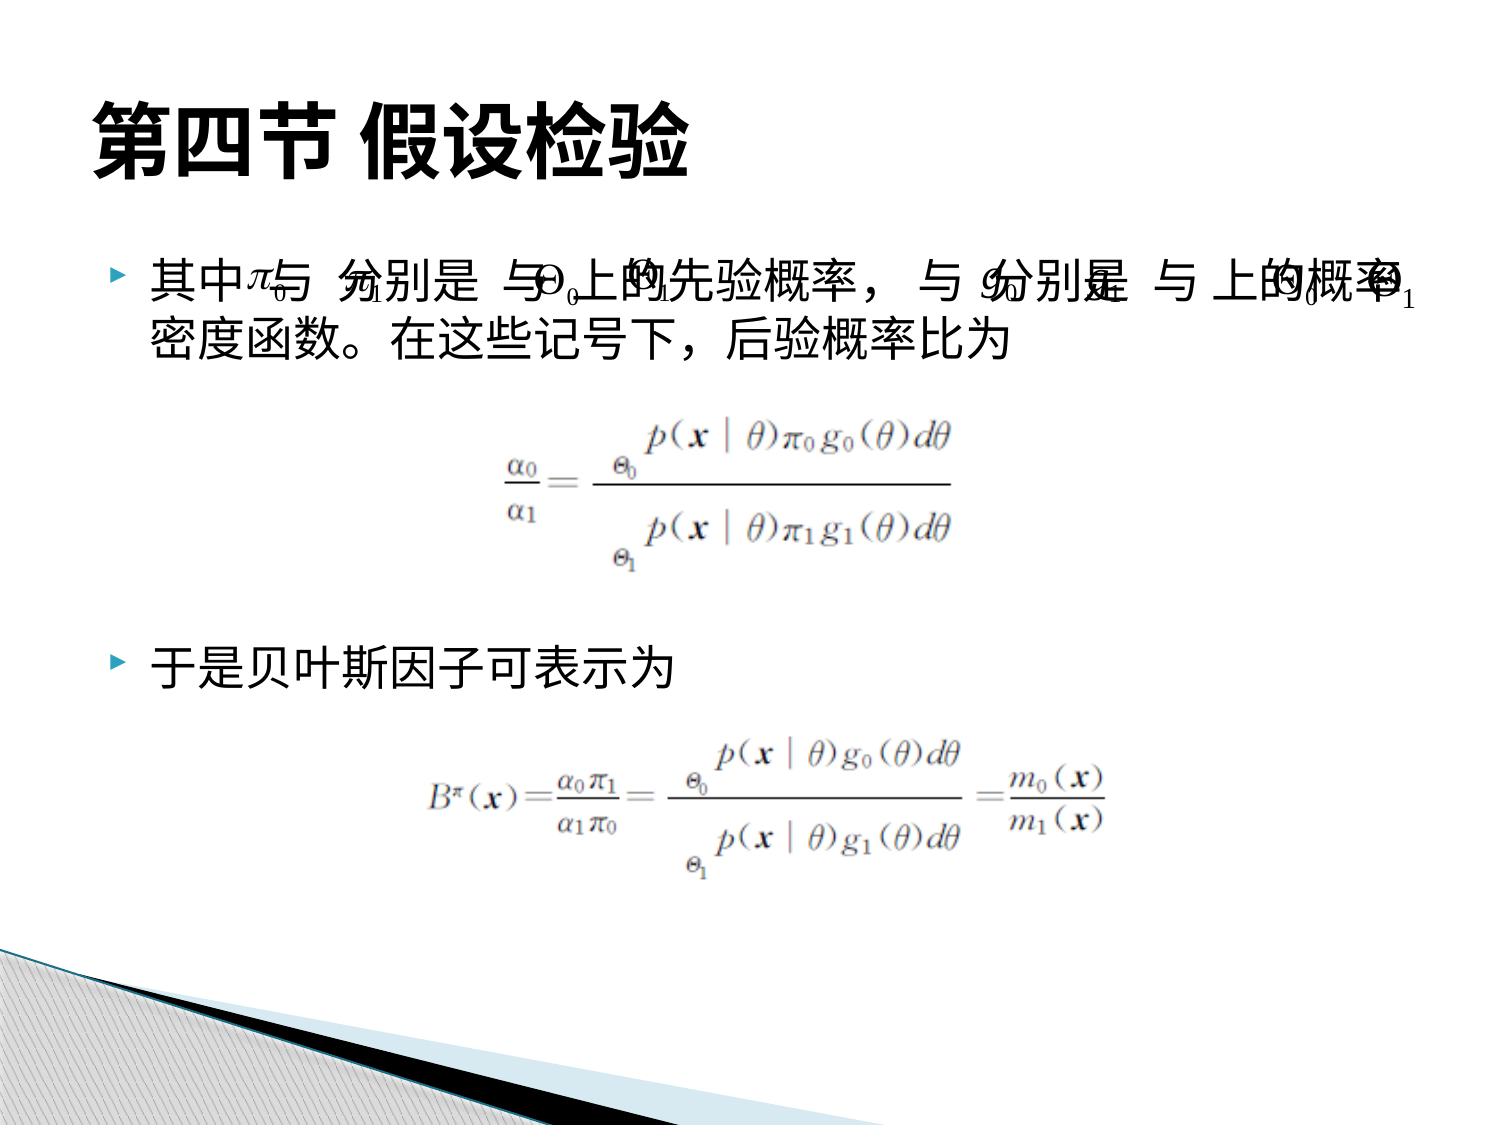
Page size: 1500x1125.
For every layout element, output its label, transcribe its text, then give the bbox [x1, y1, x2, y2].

picture [386, 702, 1141, 894]
list 其中 与 分别是 与 上的先验概率， 与 分别是 与 上的概率密度函数。在这些记号下，后验概率比为 于是贝叶斯因子可表示为 [75, 243, 1425, 986]
title 第四节 假设检验 [75, 45, 1425, 233]
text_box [1077, 245, 1128, 314]
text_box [1265, 250, 1325, 317]
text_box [972, 245, 1024, 312]
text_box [241, 245, 294, 312]
picture [421, 386, 1014, 587]
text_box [620, 245, 676, 312]
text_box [339, 245, 389, 314]
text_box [1359, 245, 1423, 322]
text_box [527, 250, 586, 317]
